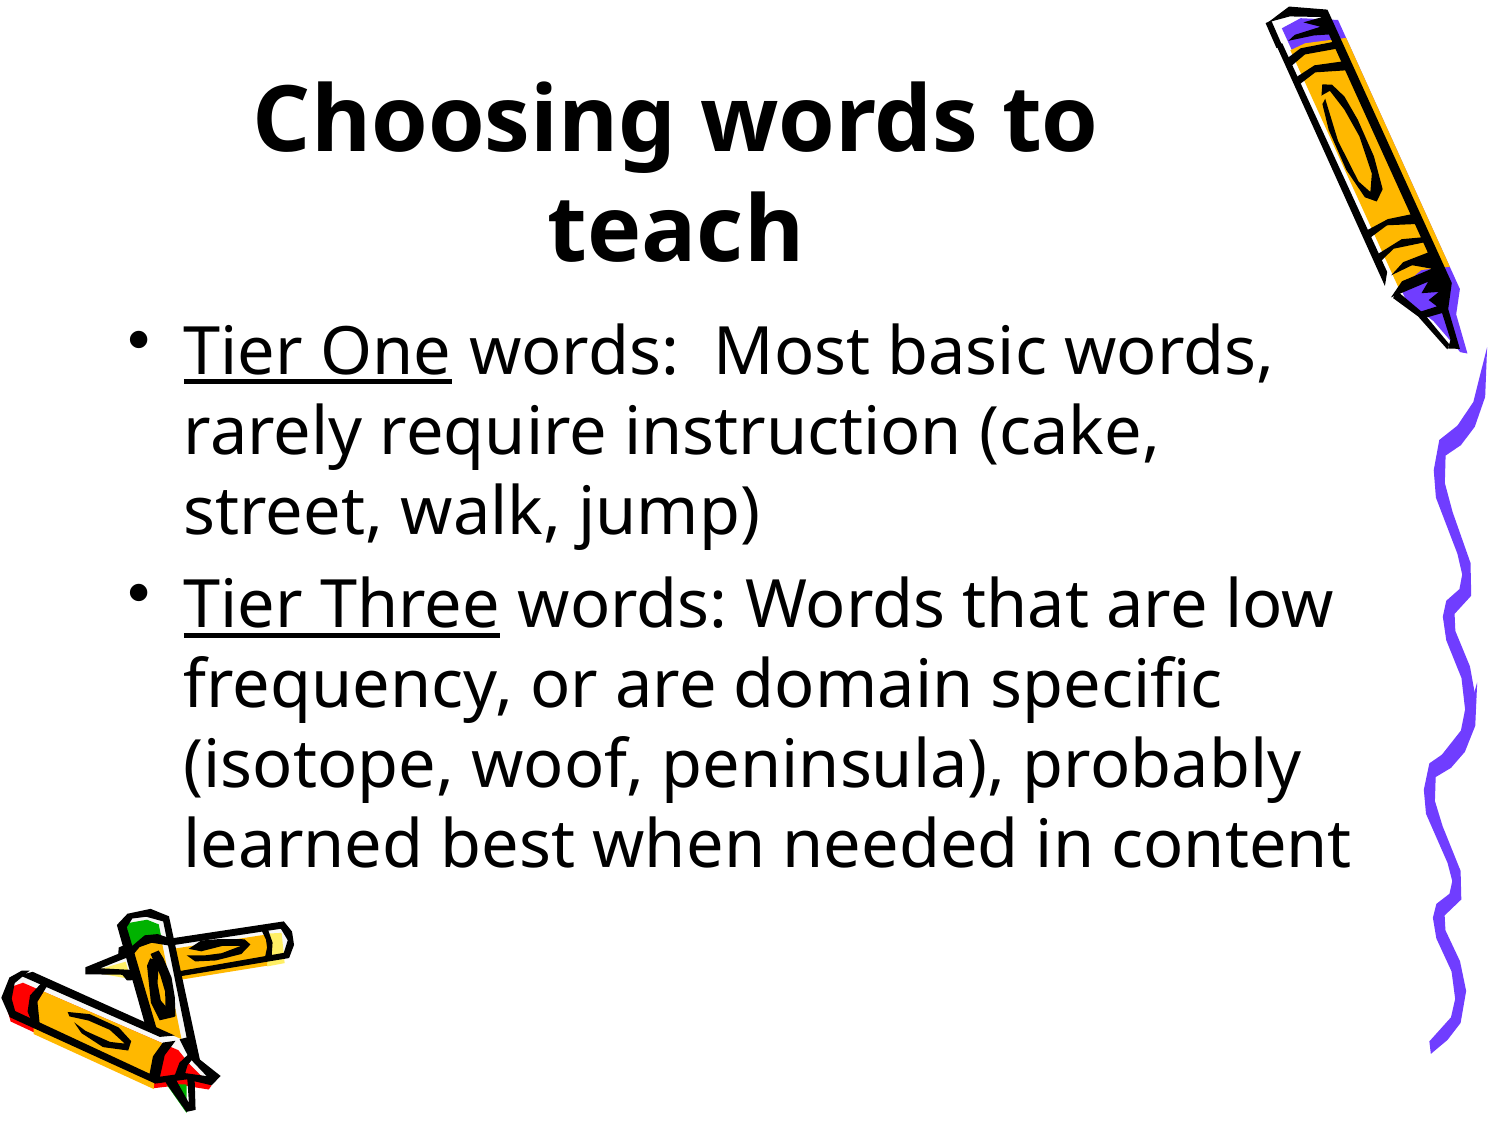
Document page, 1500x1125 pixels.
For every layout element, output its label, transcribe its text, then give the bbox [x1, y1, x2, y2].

title Choosing words to teach [112, 24, 1240, 288]
list Tier One words: Most basic words, rarely require instruction (cake, street, walk, jump) Tier Three words: Words that are low frequency, or are domain specific (isotope, woof, peninsula), probably learned best when needed in content [112, 299, 1376, 901]
